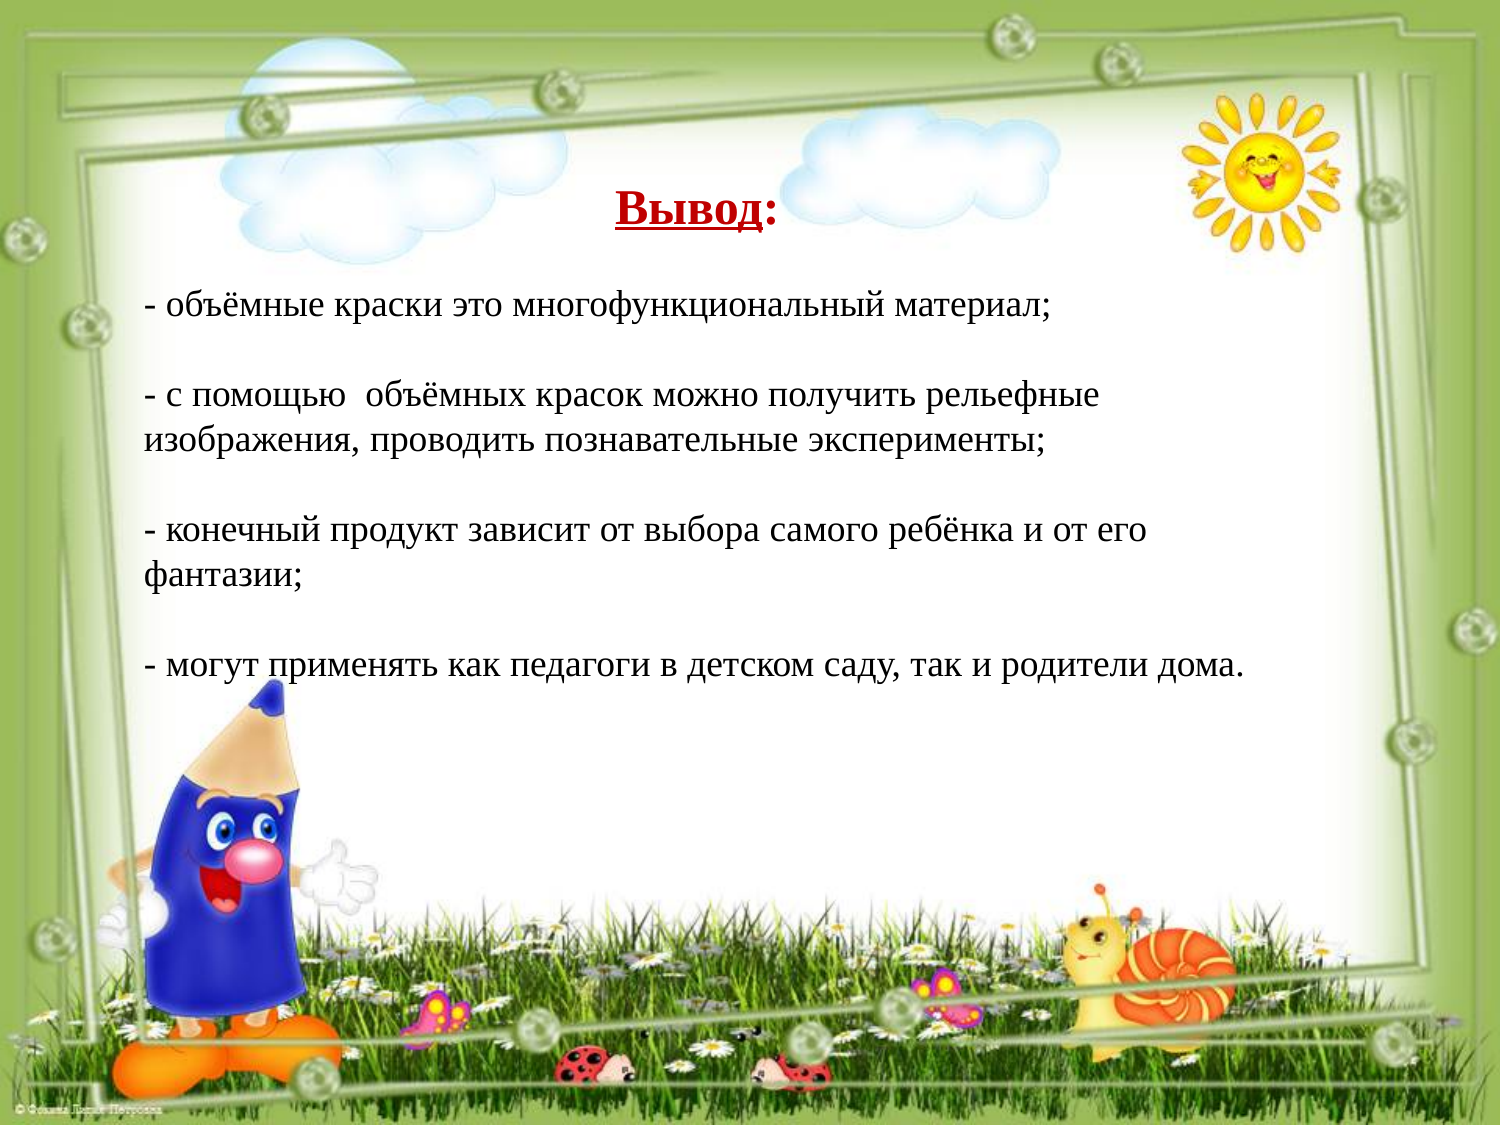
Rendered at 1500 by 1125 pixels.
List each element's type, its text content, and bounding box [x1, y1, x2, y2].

picture [0, 0, 1500, 1125]
text_box Вывод: - объёмные краски это многофункциональный материал; - с помощью объёмных красок можно получить рельефные изображения, проводить познавательные эксперименты; - конечный продукт зависит от выбора самого ребёнка и от его фантазии; - могут применять как педагоги в детском саду, так и родители дома. [128, 166, 1266, 692]
